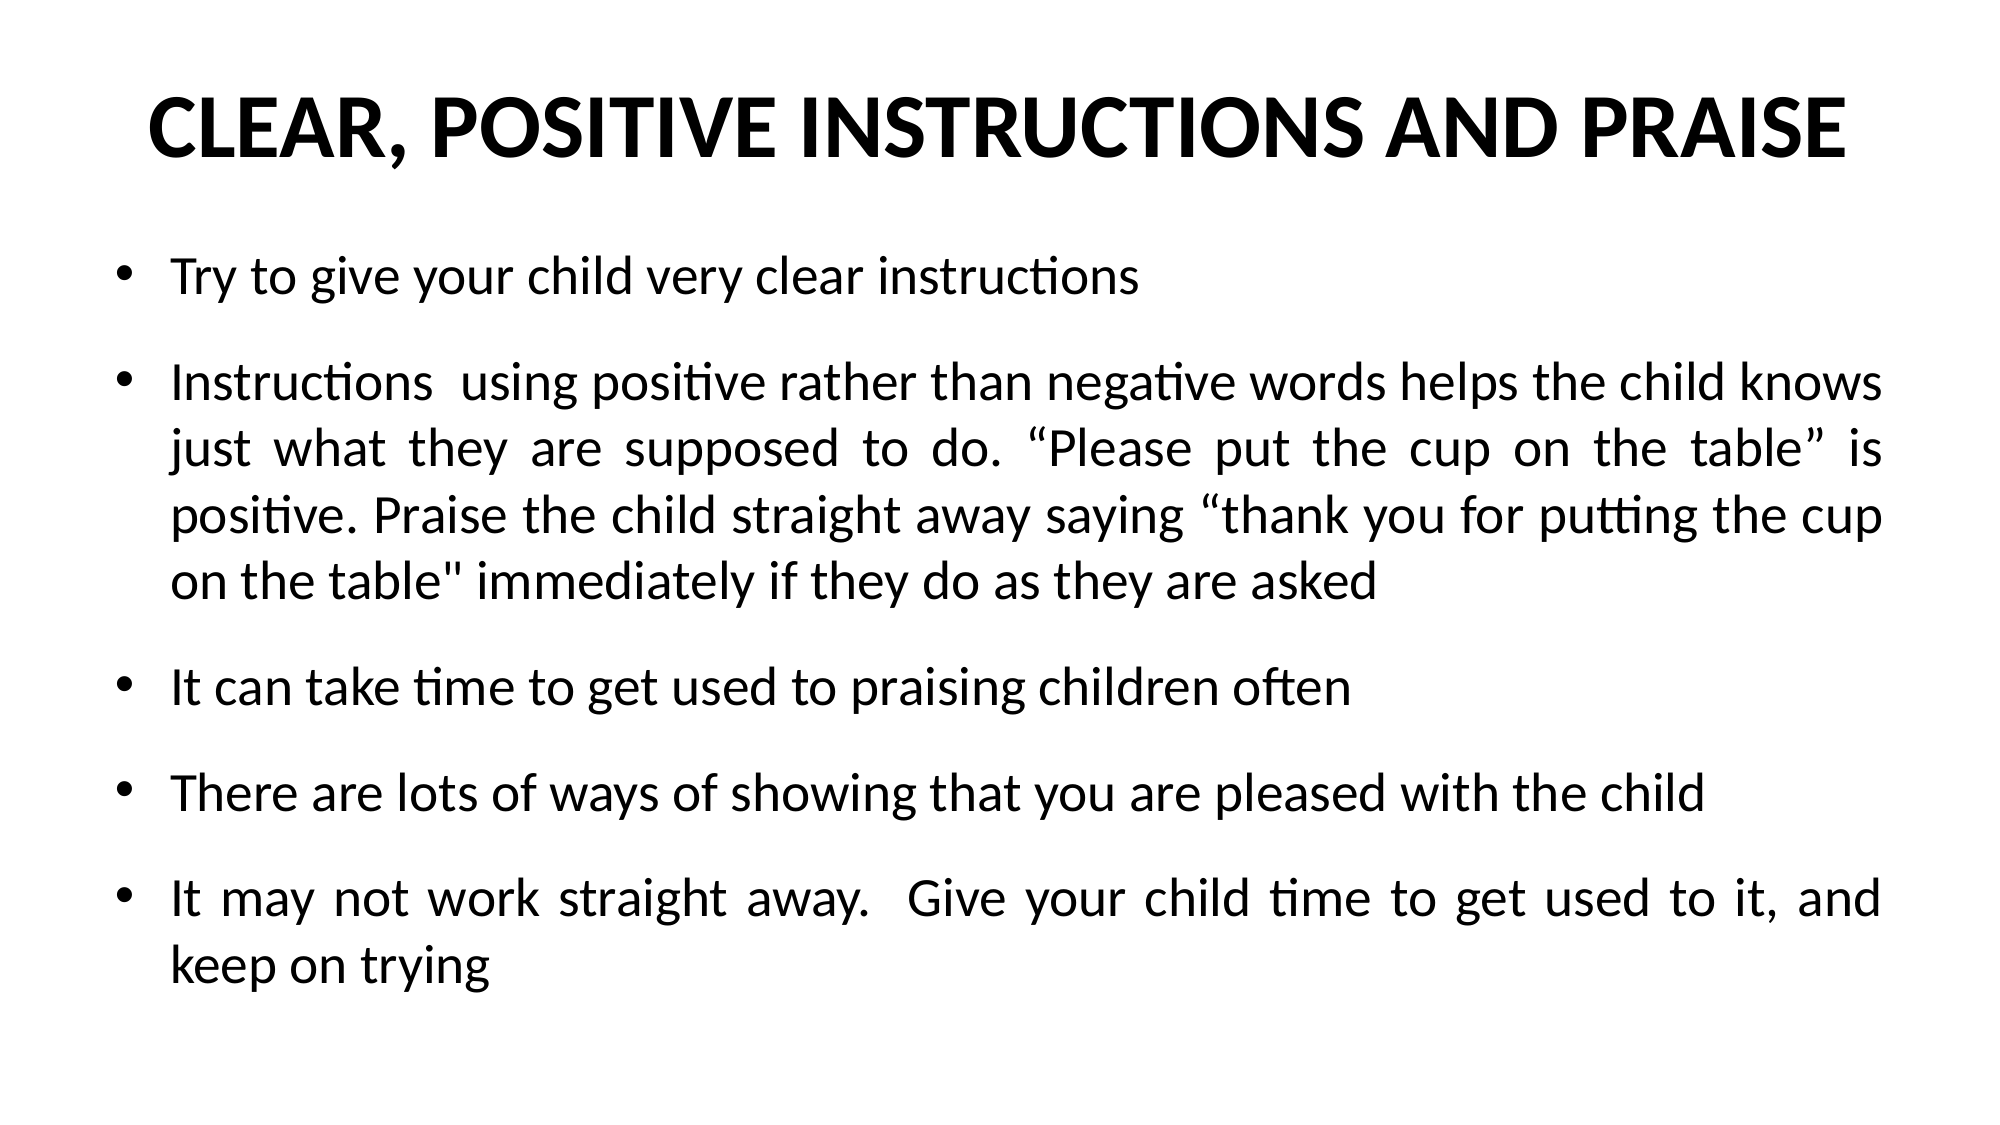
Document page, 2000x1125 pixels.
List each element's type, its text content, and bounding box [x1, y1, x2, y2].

title Clear, positive instructions and praise [99, 45, 1900, 197]
list Try to give your child very clear instructions Instructions using positive rather than negative words helps the child knows just what they are supposed to do. “Please put the cup on the table” is positive. Praise the child straight away saying “thank you for putting the cup on the table" immediately if they do as they are asked It can take time to get used to praising children often There are lots of ways of showing that you are pleased with the child It may not work straight away. Give your child time to get used to it, and keep on trying [99, 231, 1900, 1005]
